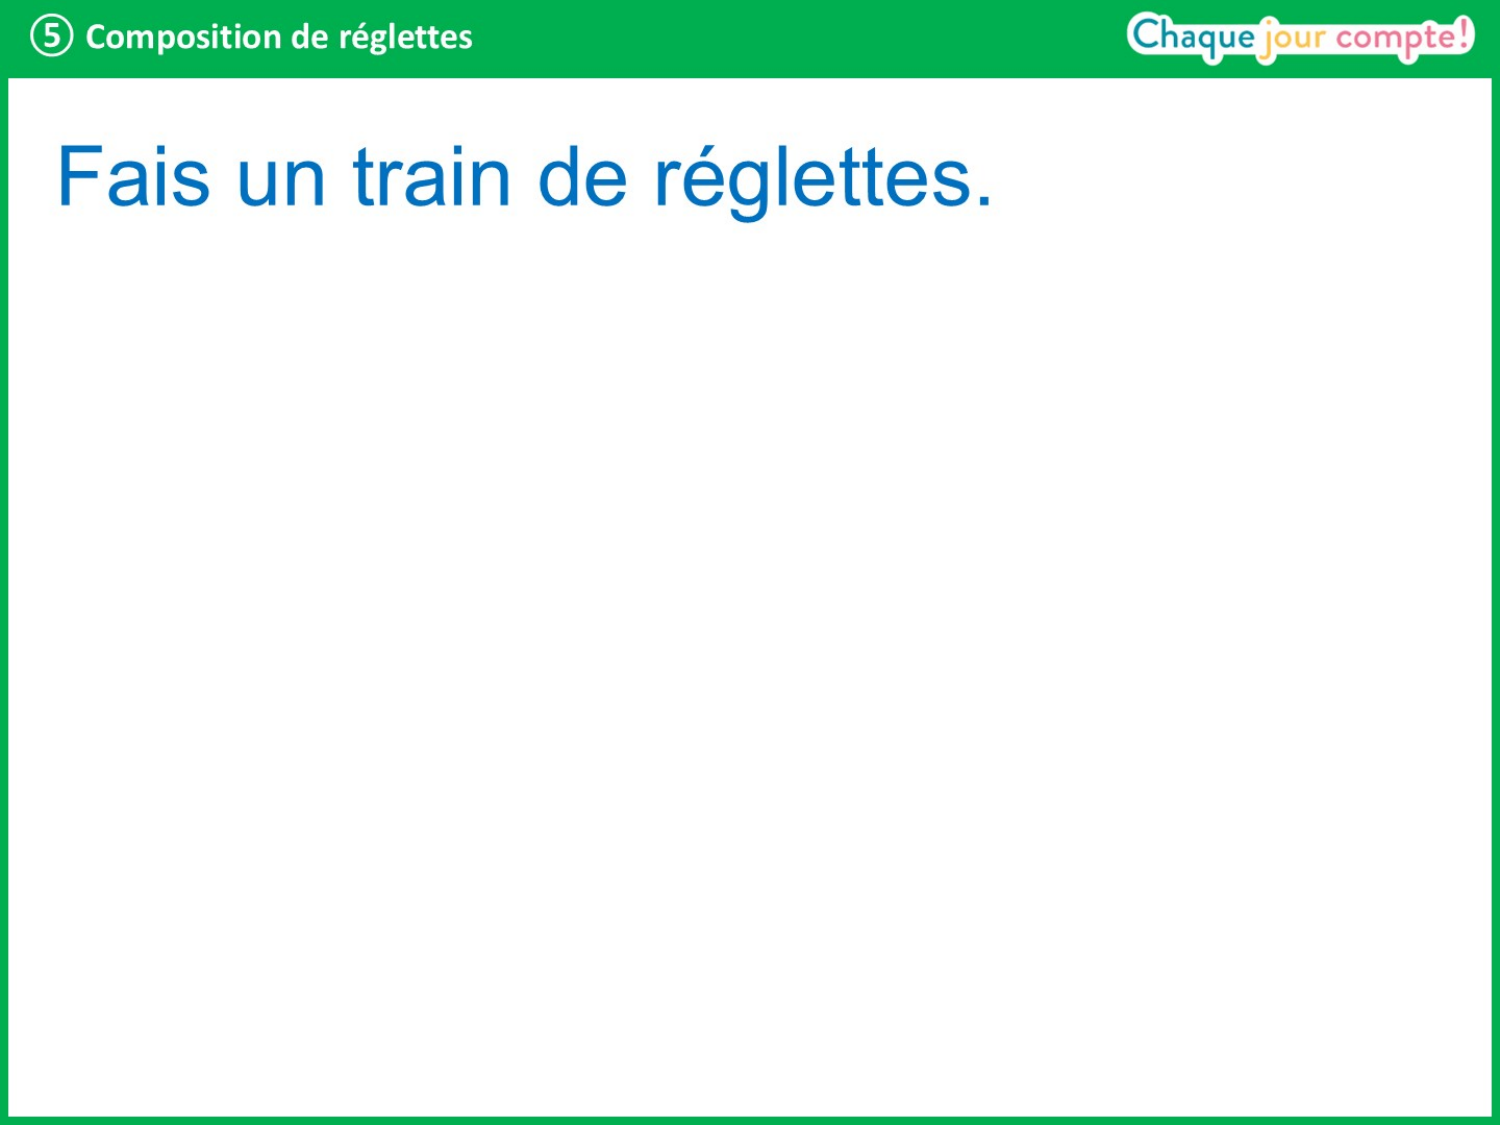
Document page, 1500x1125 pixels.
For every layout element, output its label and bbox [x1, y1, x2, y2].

list [0, 0, 1500, 1125]
